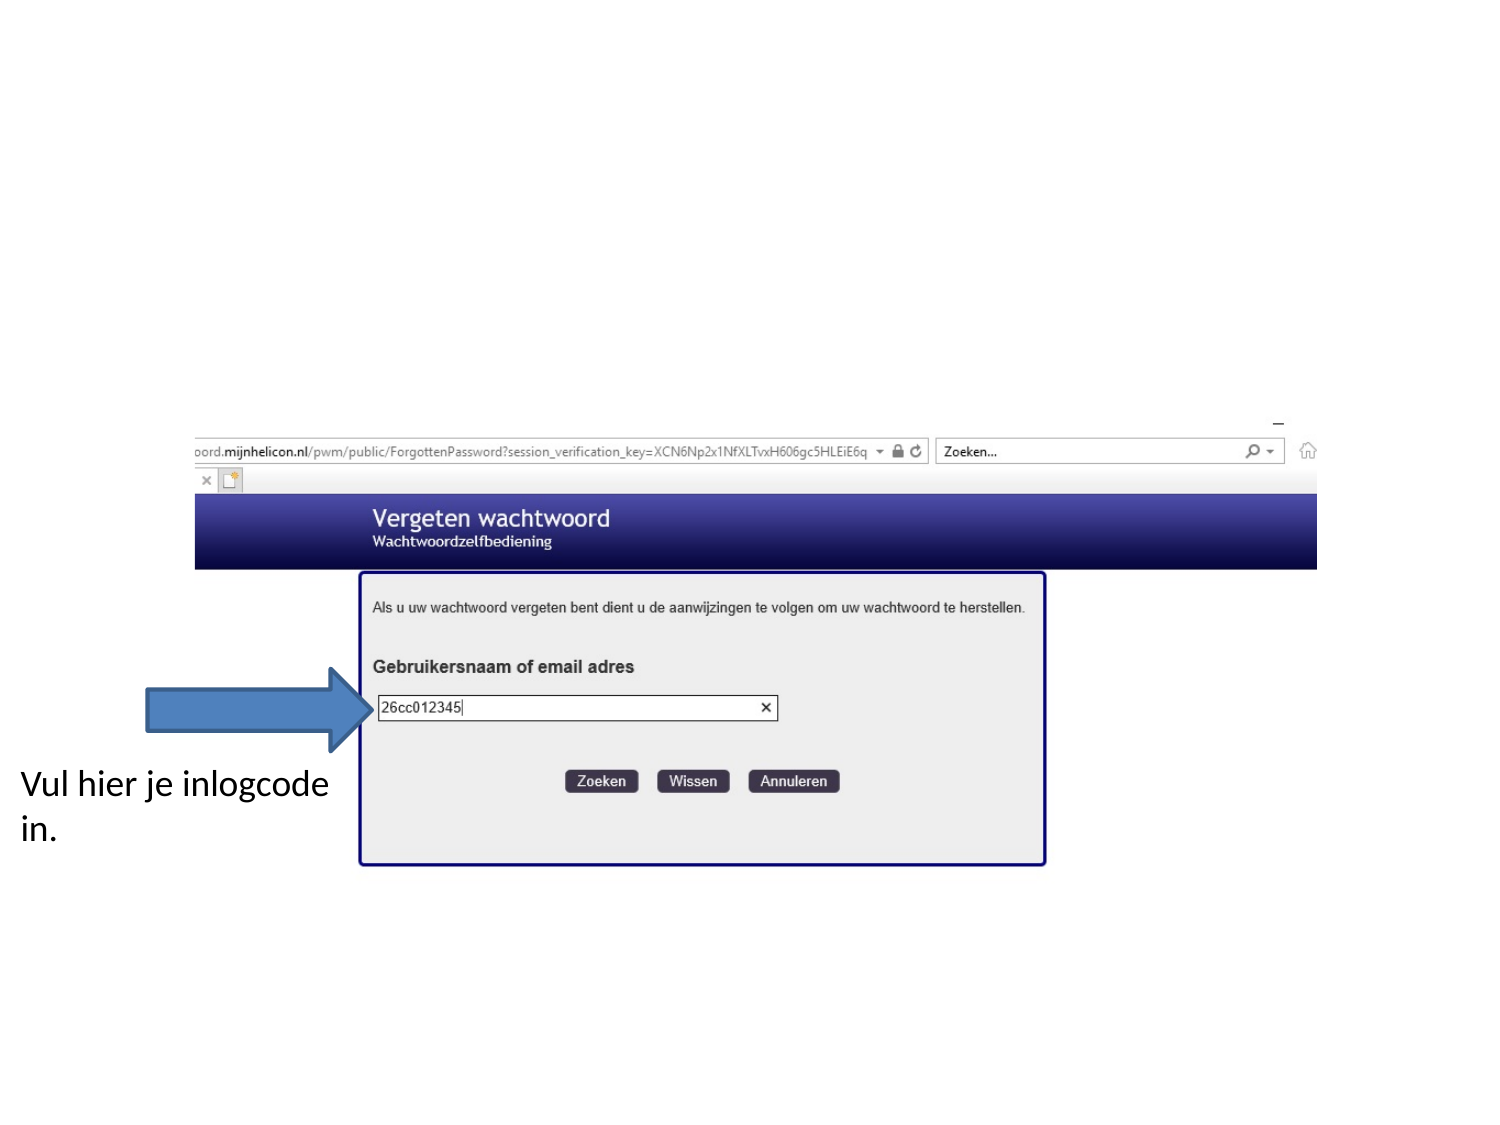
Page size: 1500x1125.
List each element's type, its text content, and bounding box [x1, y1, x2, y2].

text_box Vul hier je inlogcode in. [5, 751, 189, 857]
text_box [145, 687, 189, 733]
picture [194, 408, 1318, 1031]
